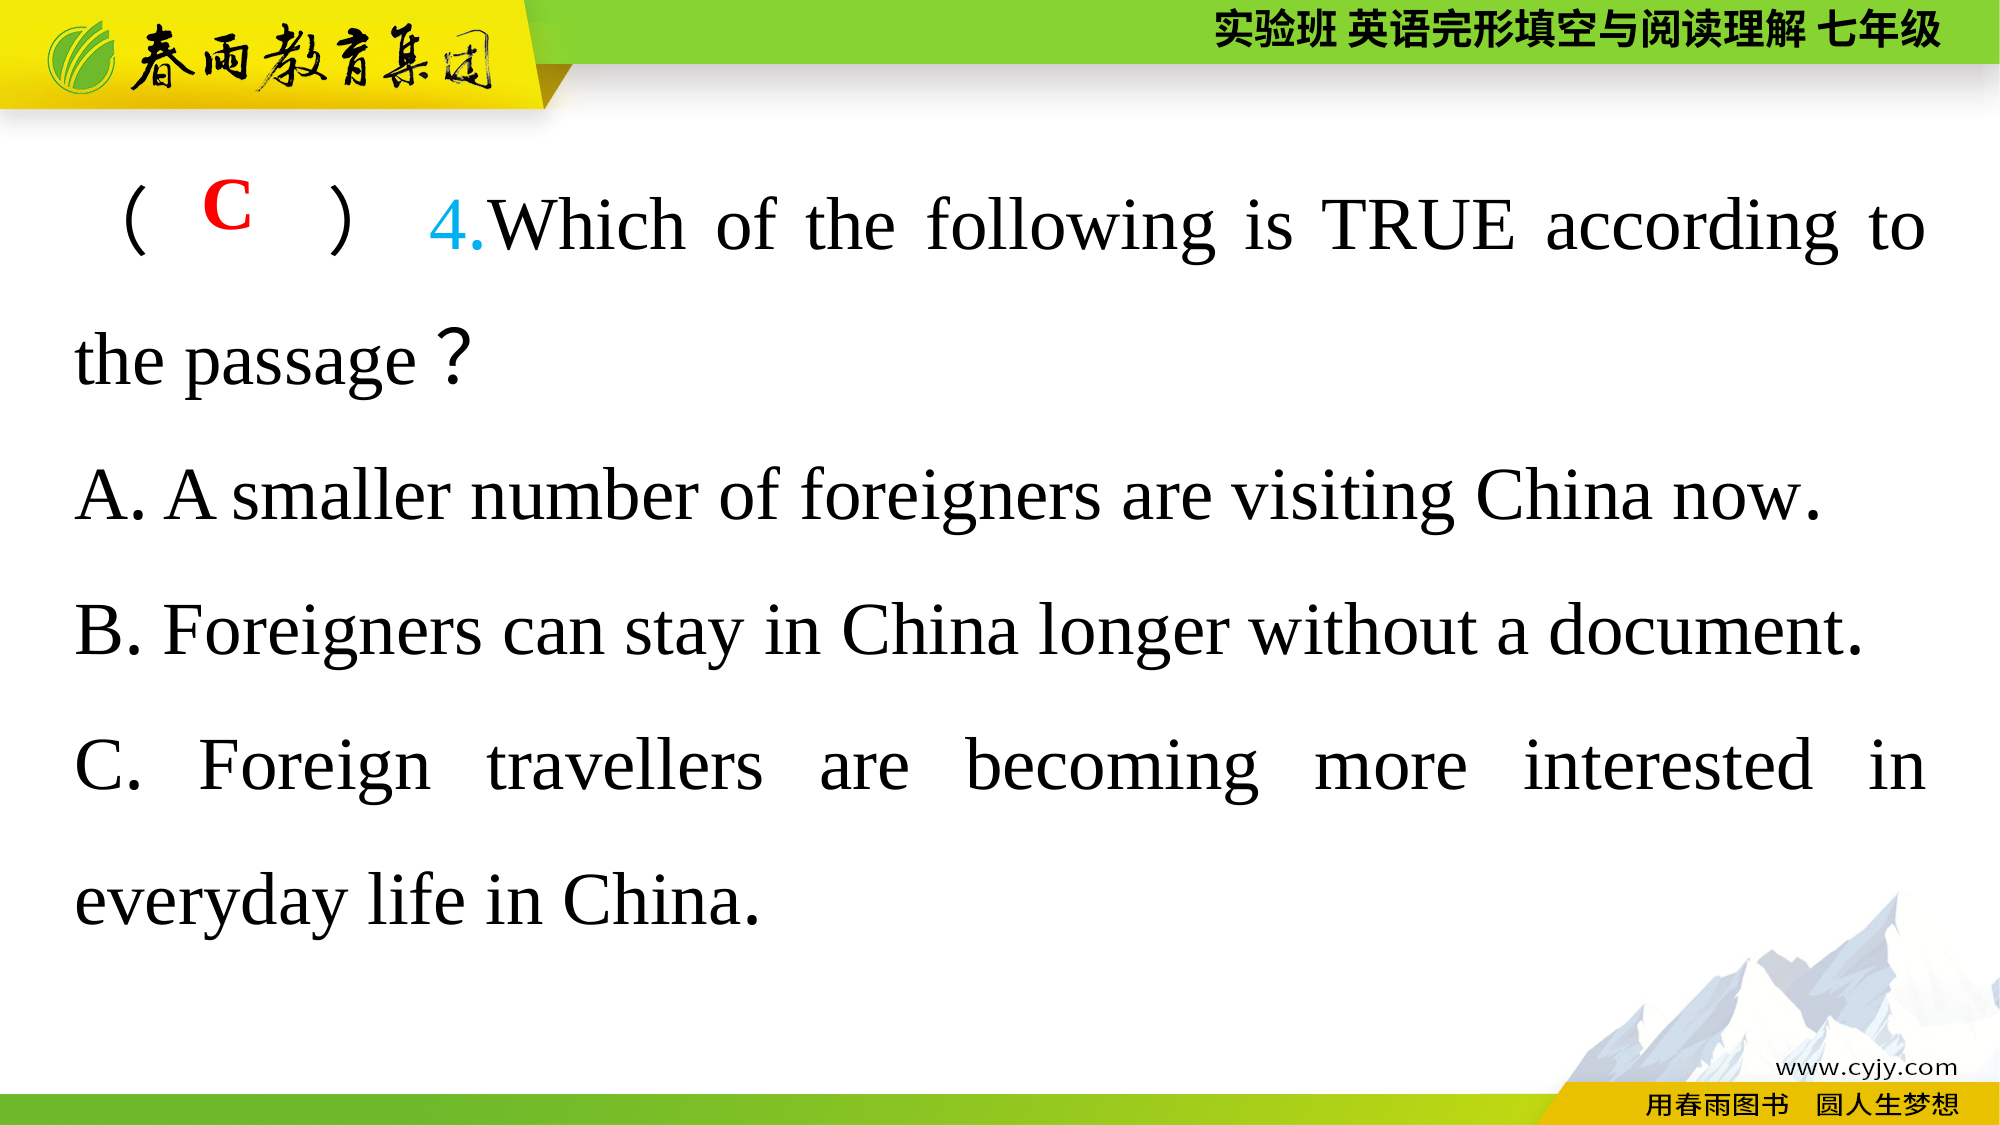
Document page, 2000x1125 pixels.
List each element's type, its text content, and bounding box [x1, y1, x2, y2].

text_box C [186, 146, 271, 252]
list （ ）4.Which of the following is TRUE according to the passage？ A. A smaller number of foreigners are visiting China now. B. Foreigners can stay in China longer without a document. C. Foreign travellers are becoming more interested in everyday life in China. [59, 122, 1944, 956]
picture [0, 0, 2000, 1125]
